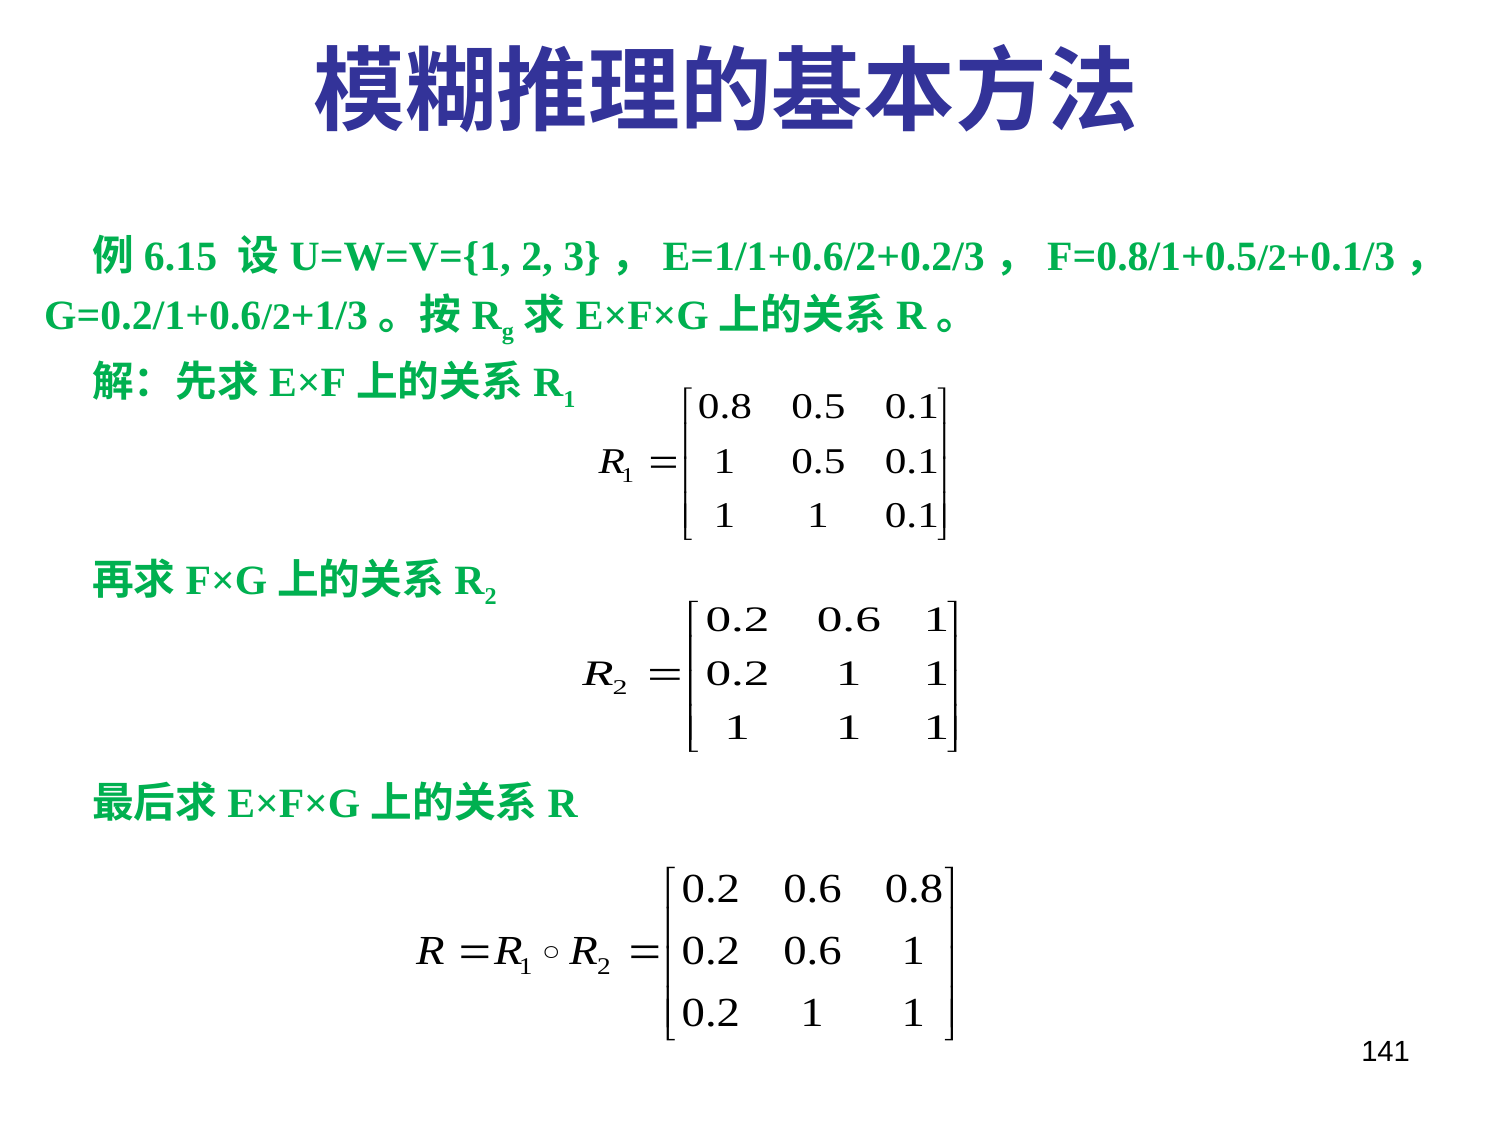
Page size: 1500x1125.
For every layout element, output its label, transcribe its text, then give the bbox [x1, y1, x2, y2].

text_box 最后求E×F×G上的关系R [29, 757, 667, 835]
text_box 例6.15 设U=W=V={1, 2, 3}，E=1/1+0.6/2+0.2/3，F=0.8/1+0.5/2+0.1/3，G=0.2/1+0.6/2+1/3。按Rg求E×F×G上的关系R。 解：先求E×F上的关系R1 [29, 214, 1471, 420]
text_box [572, 592, 975, 761]
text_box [407, 857, 969, 1051]
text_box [590, 379, 963, 549]
text_box 再求F×G上的关系R2 [29, 527, 520, 617]
text_box 模糊推理的基本方法 [283, 24, 1170, 150]
slide_number 141 [1074, 1024, 1425, 1103]
